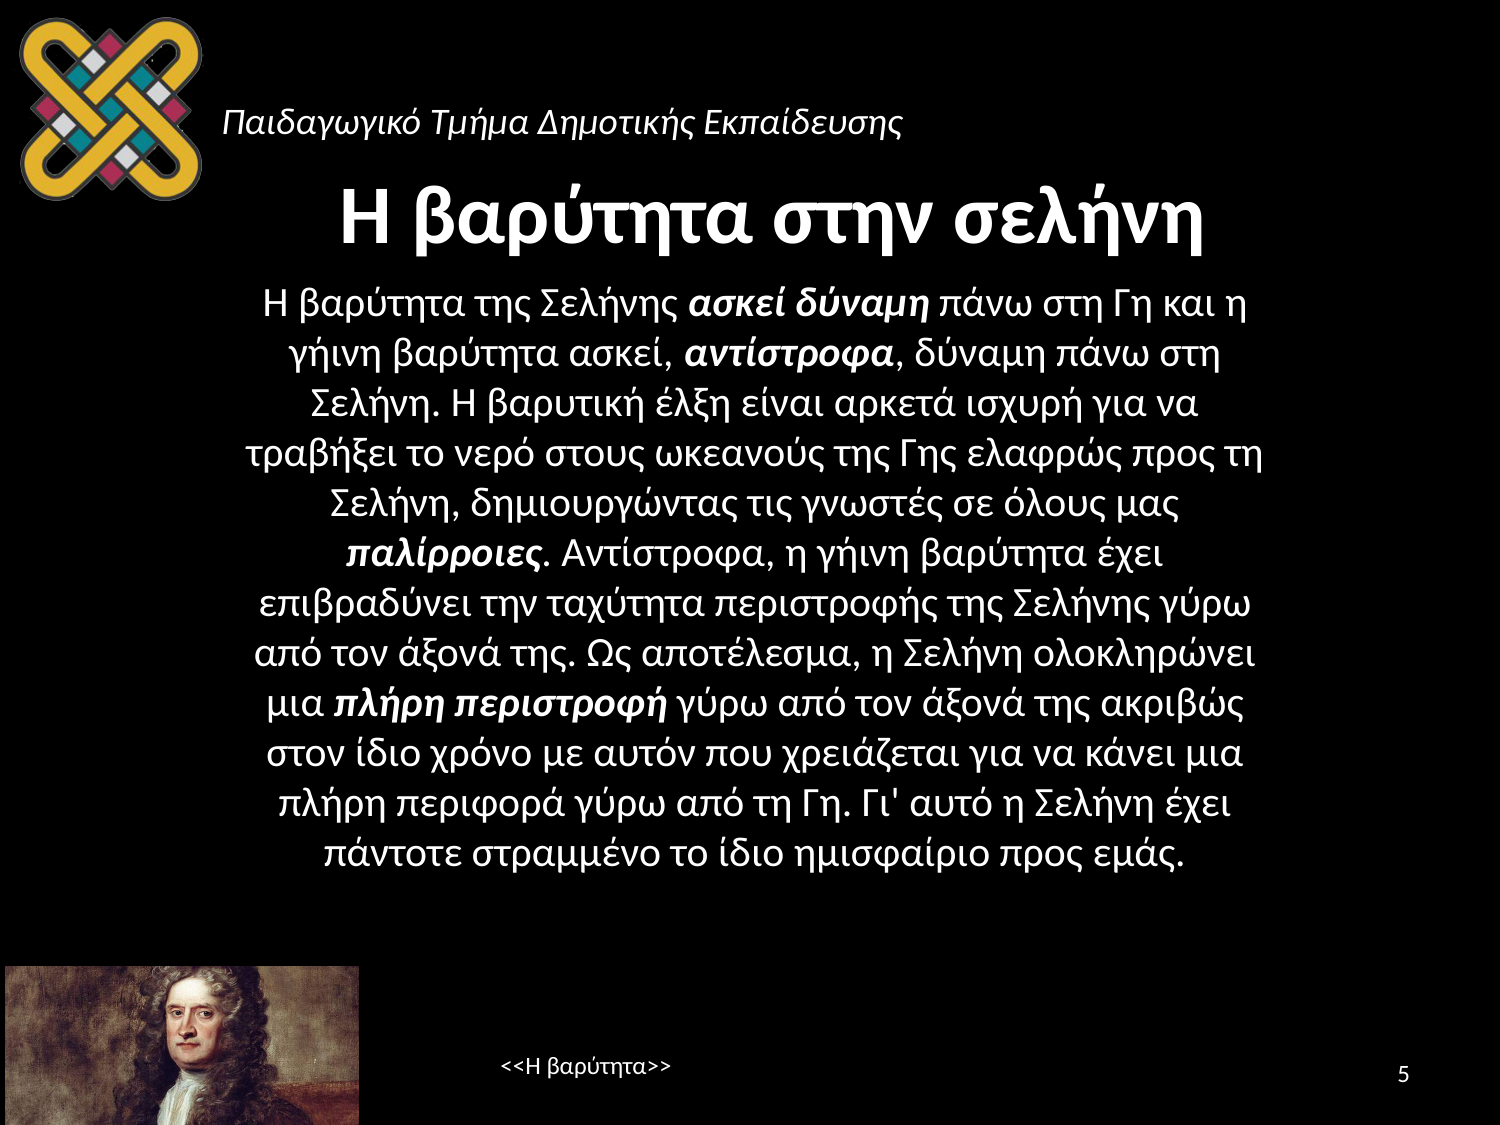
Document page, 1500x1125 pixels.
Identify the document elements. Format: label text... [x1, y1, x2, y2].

title Η βαρύτητα στην σελήνη [135, 90, 1411, 332]
subtitle Η βαρύτητα της Σελήνης ασκεί δύναμη πάνω στη Γη και η γήινη βαρύτητα ασκεί, αντίστροφα, δύναμη πάνω στη Σελήνη. Η βαρυτική έλξη είναι αρκετά ισχυρή για να τραβήξει το νερό στους ωκεανούς της Γης ελαφρώς προς τη Σελήνη, δημιουργώντας τις γνωστές σε όλους μας παλίρροιες. Αντίστροφα, η γήινη βαρύτητα έχει επιβραδύνει την ταχύτητα περιστροφής της Σελήνης γύρω από τον άξονά της. Ως αποτέλεσμα, η Σελήνη ολοκληρώνει μια πλήρη περιστροφή γύρω από τον άξονά της ακριβώς στον ίδιο χρόνο με αυτόν που χρειάζεται για να κάνει μια πλήρη περιφορά γύρω από τη Γη. Γι' αυτό η Σελήνη έχει πάντοτε στραμμένο το ίδιο ημισφαίριο προς εμάς. [230, 267, 1281, 555]
footer <<Η βαρύτητα>> [339, 1023, 833, 1107]
slide_number 5 [1074, 1042, 1425, 1103]
picture [0, 0, 221, 220]
picture [5, 966, 359, 1125]
